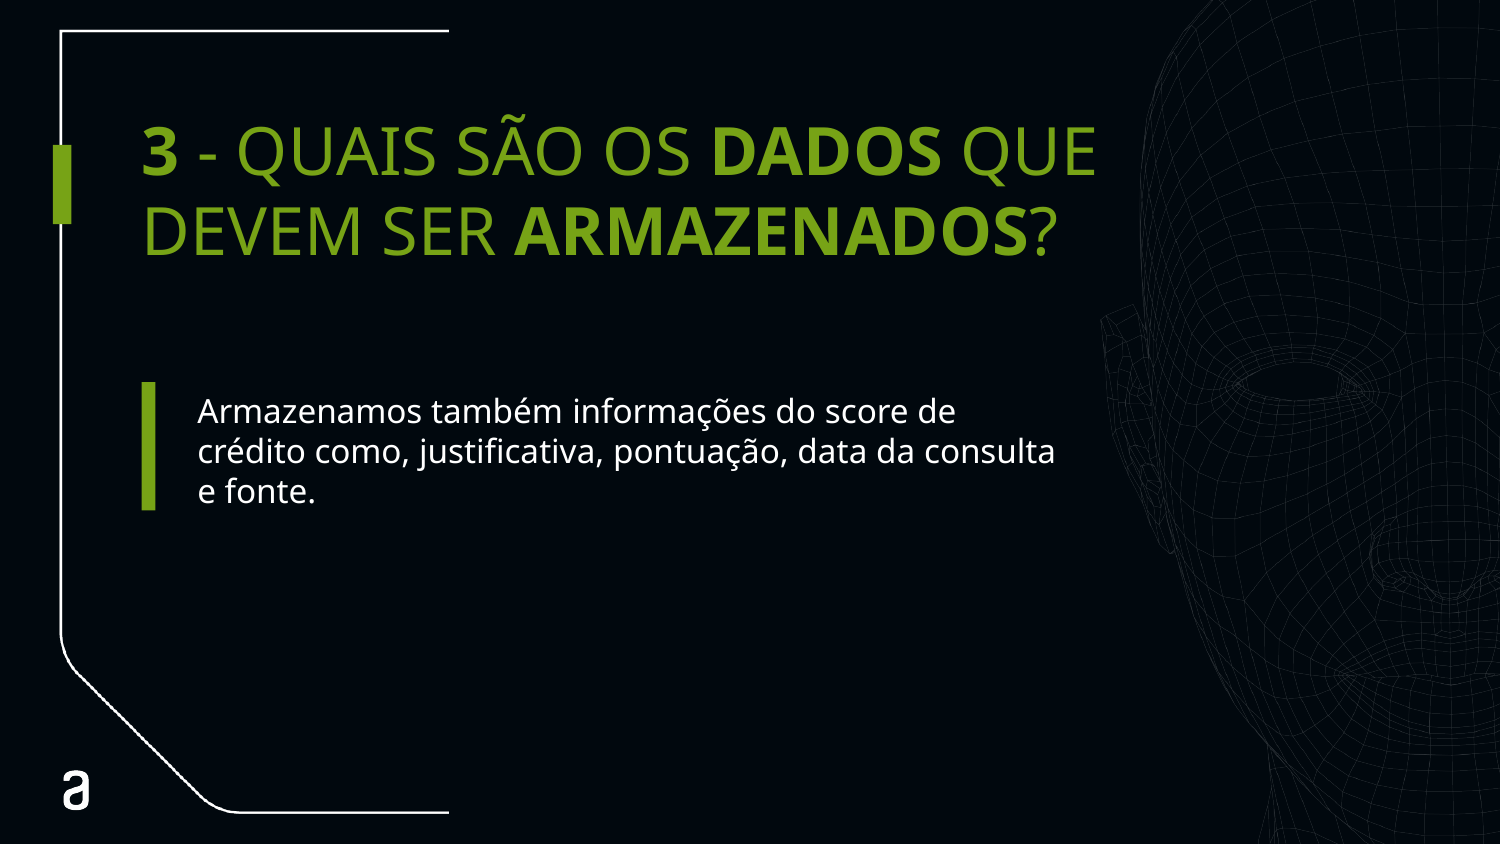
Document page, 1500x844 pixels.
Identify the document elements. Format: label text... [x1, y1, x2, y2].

text_box [141, 382, 156, 511]
title 3 - QUAIS SÃO OS DADOS QUE DEVEM SER ARMAZENADOS? [141, 93, 1201, 284]
picture [1100, 0, 1500, 844]
picture [52, 29, 449, 814]
text_box Armazenamos também informações do score de crédito como, justificativa, pontuação, data da consulta e fonte. [182, 374, 1084, 525]
